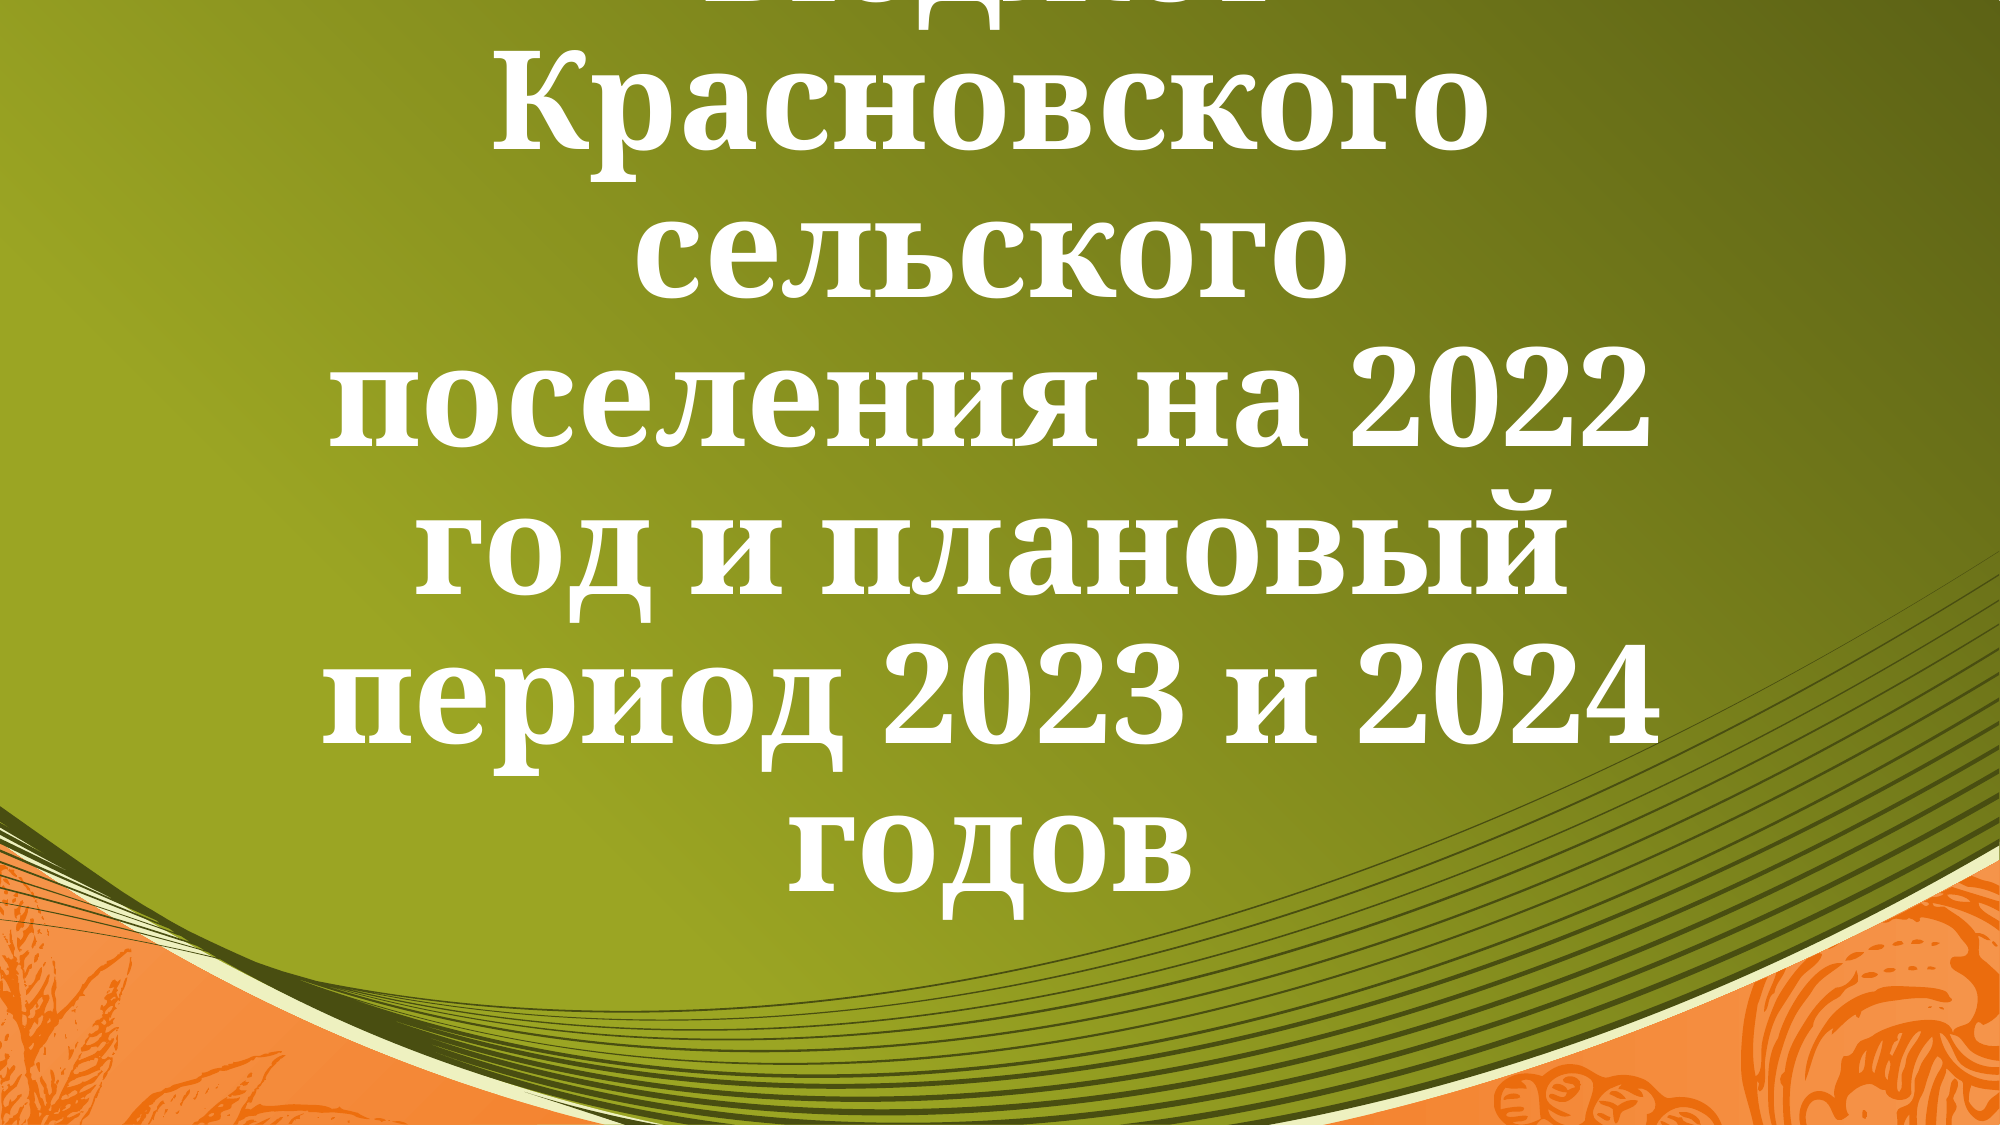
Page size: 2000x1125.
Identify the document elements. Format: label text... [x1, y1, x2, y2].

title Бюджет Красновского сельского поселения на 2022 год и плановый период 2023 и 2024 годов [249, 66, 1750, 929]
